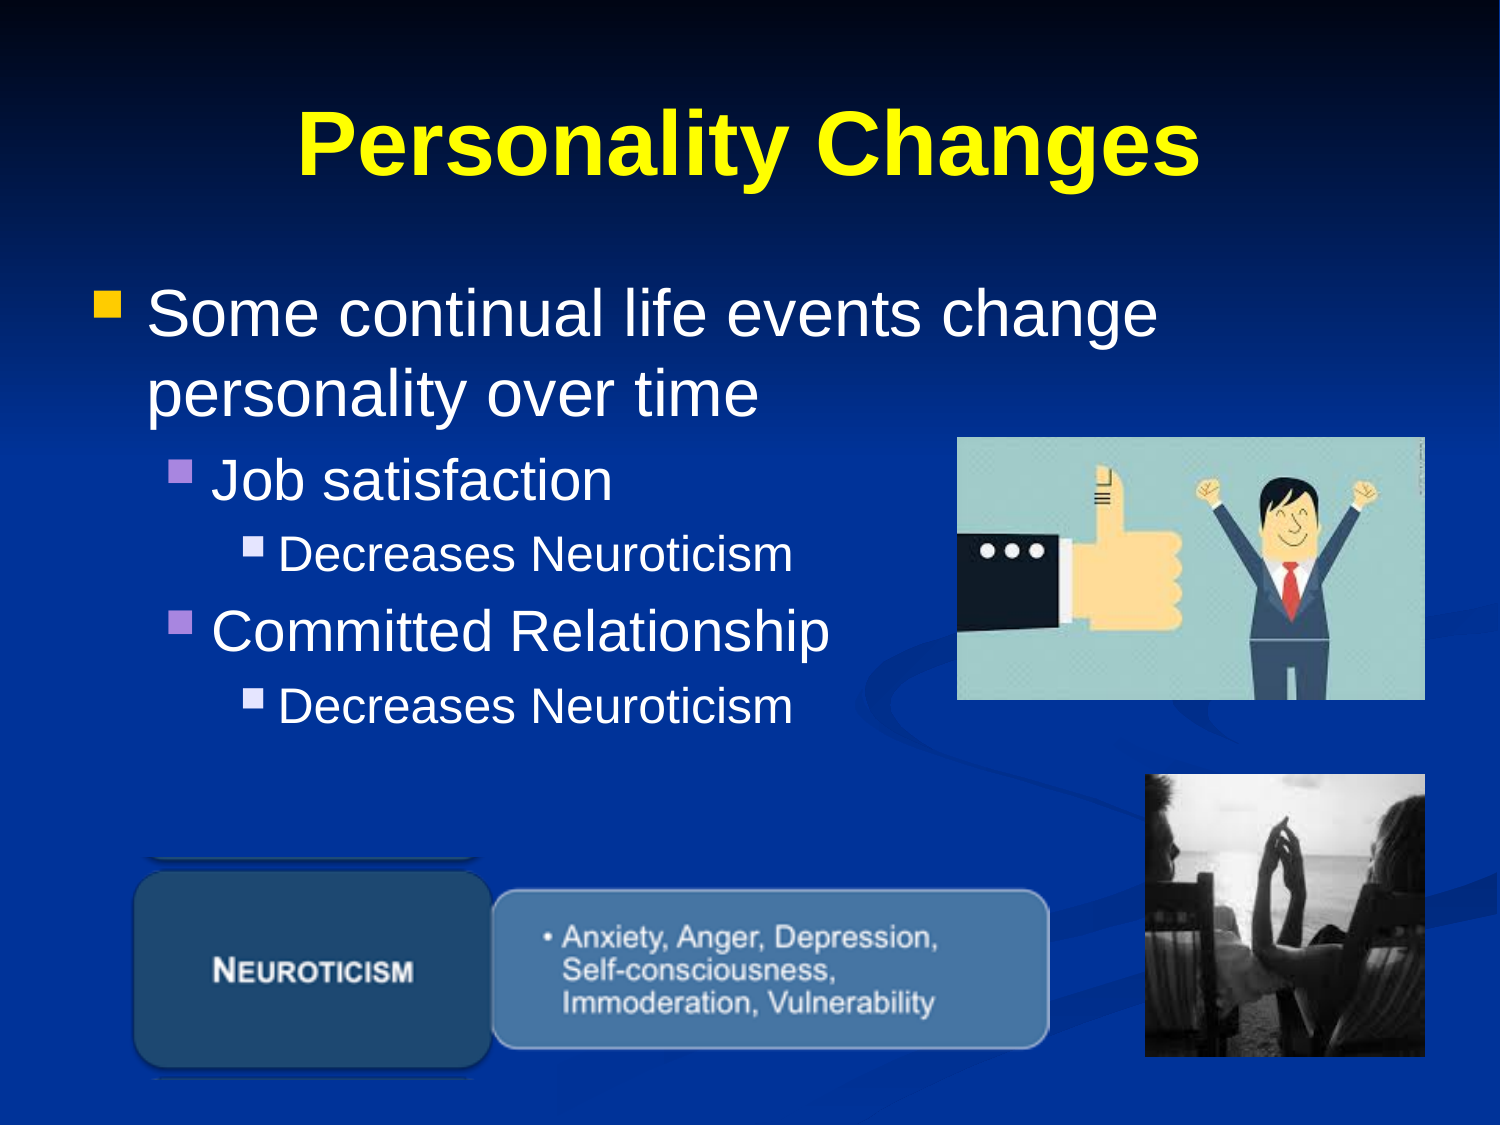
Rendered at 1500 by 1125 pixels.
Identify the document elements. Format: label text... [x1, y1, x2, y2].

picture [957, 437, 1426, 701]
title Personality Changes [75, 45, 1425, 233]
picture [1144, 774, 1426, 1057]
list Some continual life events change personality over time Job satisfaction Decreases Neuroticism Committed Relationship Decreases Neuroticism [75, 262, 1425, 1005]
picture [124, 857, 1051, 1081]
